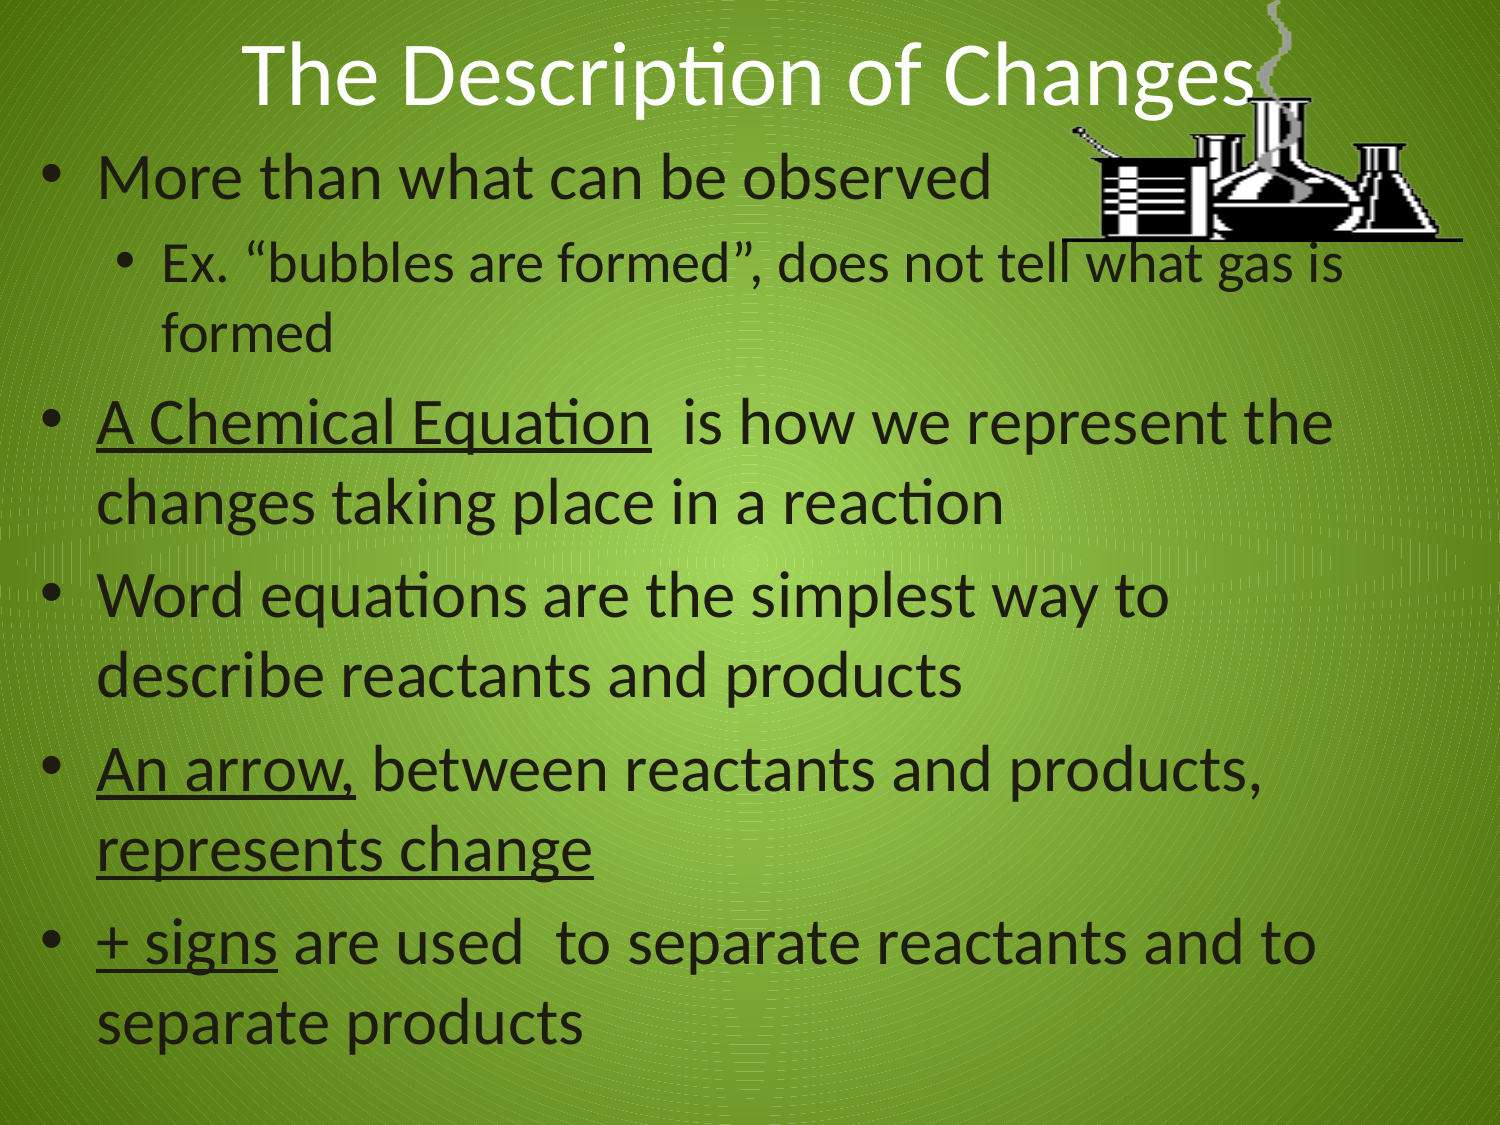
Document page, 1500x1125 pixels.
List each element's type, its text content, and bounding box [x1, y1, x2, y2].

list More than what can be observed Ex. “bubbles are formed”, does not tell what gas is formed A Chemical Equation is how we represent the changes taking place in a reaction Word equations are the simplest way to describe reactants and products An arrow, between reactants and products, represents change + signs are used to separate reactants and to separate products [24, 125, 1425, 1088]
picture [1062, 0, 1463, 243]
title The Description of Changes [75, 0, 1060, 125]
